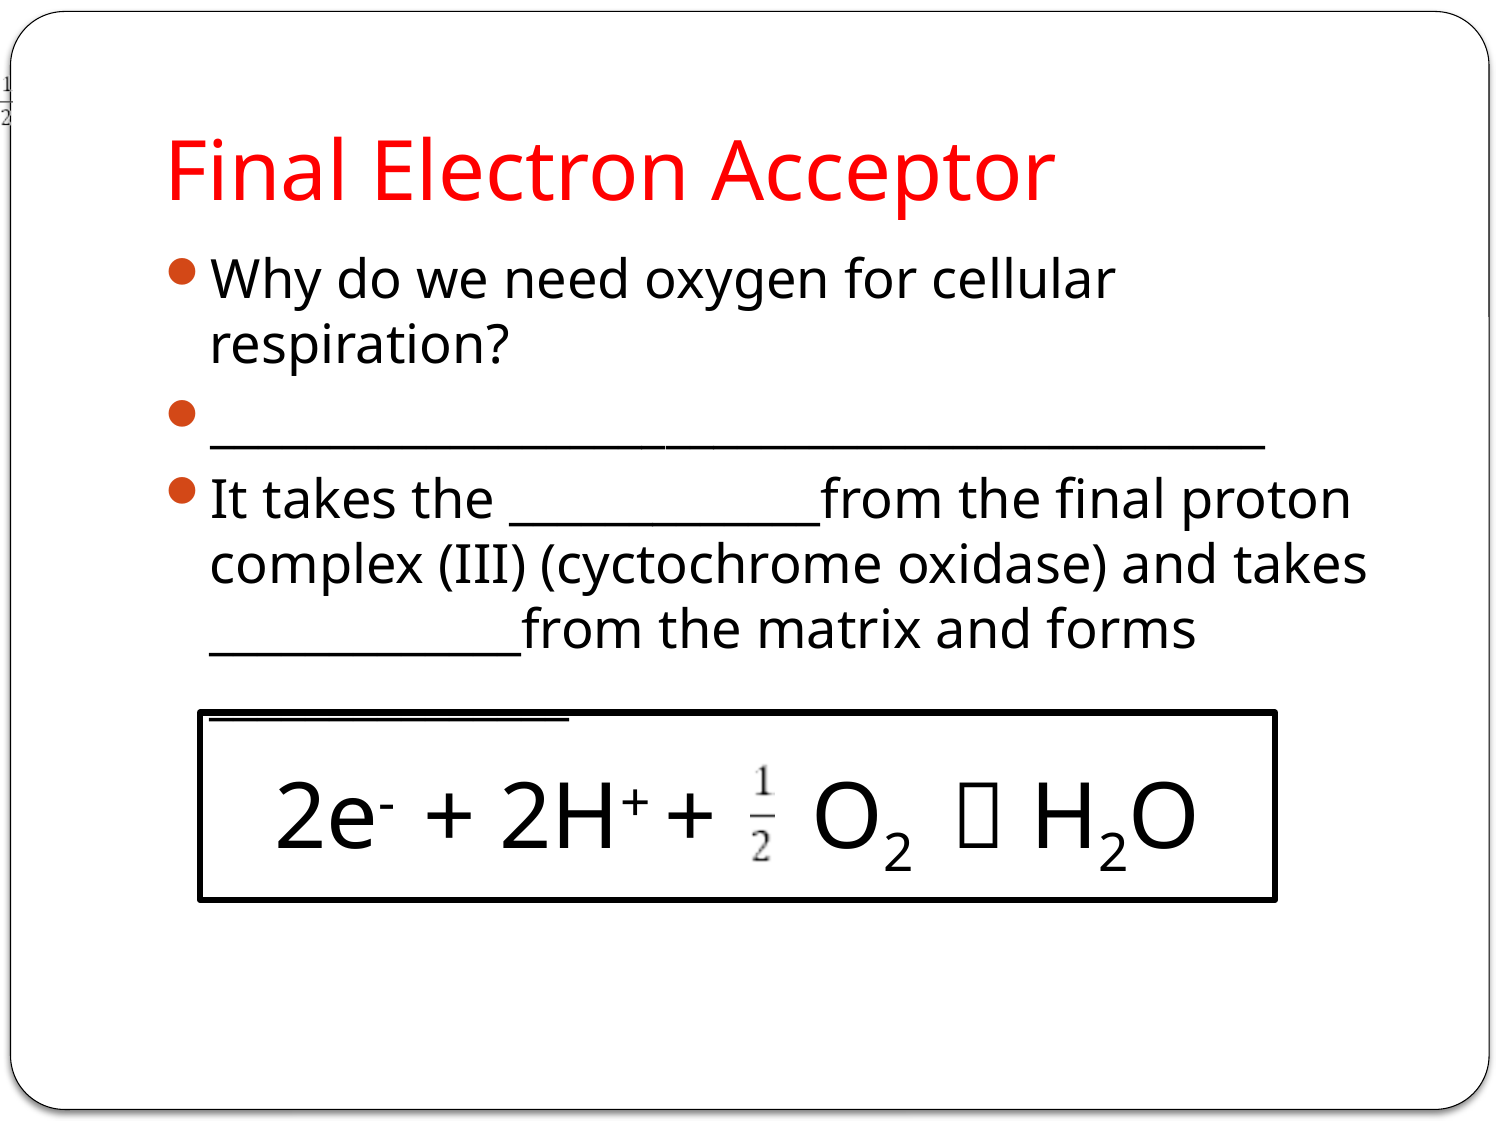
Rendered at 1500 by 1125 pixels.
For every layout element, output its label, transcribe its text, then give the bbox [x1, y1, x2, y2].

picture [0, 74, 13, 132]
list Why do we need oxygen for cellular respiration? ____________________________________________ It takes the _____________from the final proton complex (III) (cyctochrome oxidase) and takes _____________from the matrix and forms _______________ [150, 237, 1425, 988]
title Final Electron Acceptor [150, 75, 1425, 233]
picture [749, 762, 776, 876]
text_box [199, 711, 1276, 750]
text_box 2e- + 2H+ + O2  H2O [187, 750, 1288, 890]
text_box [199, 890, 1276, 901]
text_box [0, 0, 1500, 75]
